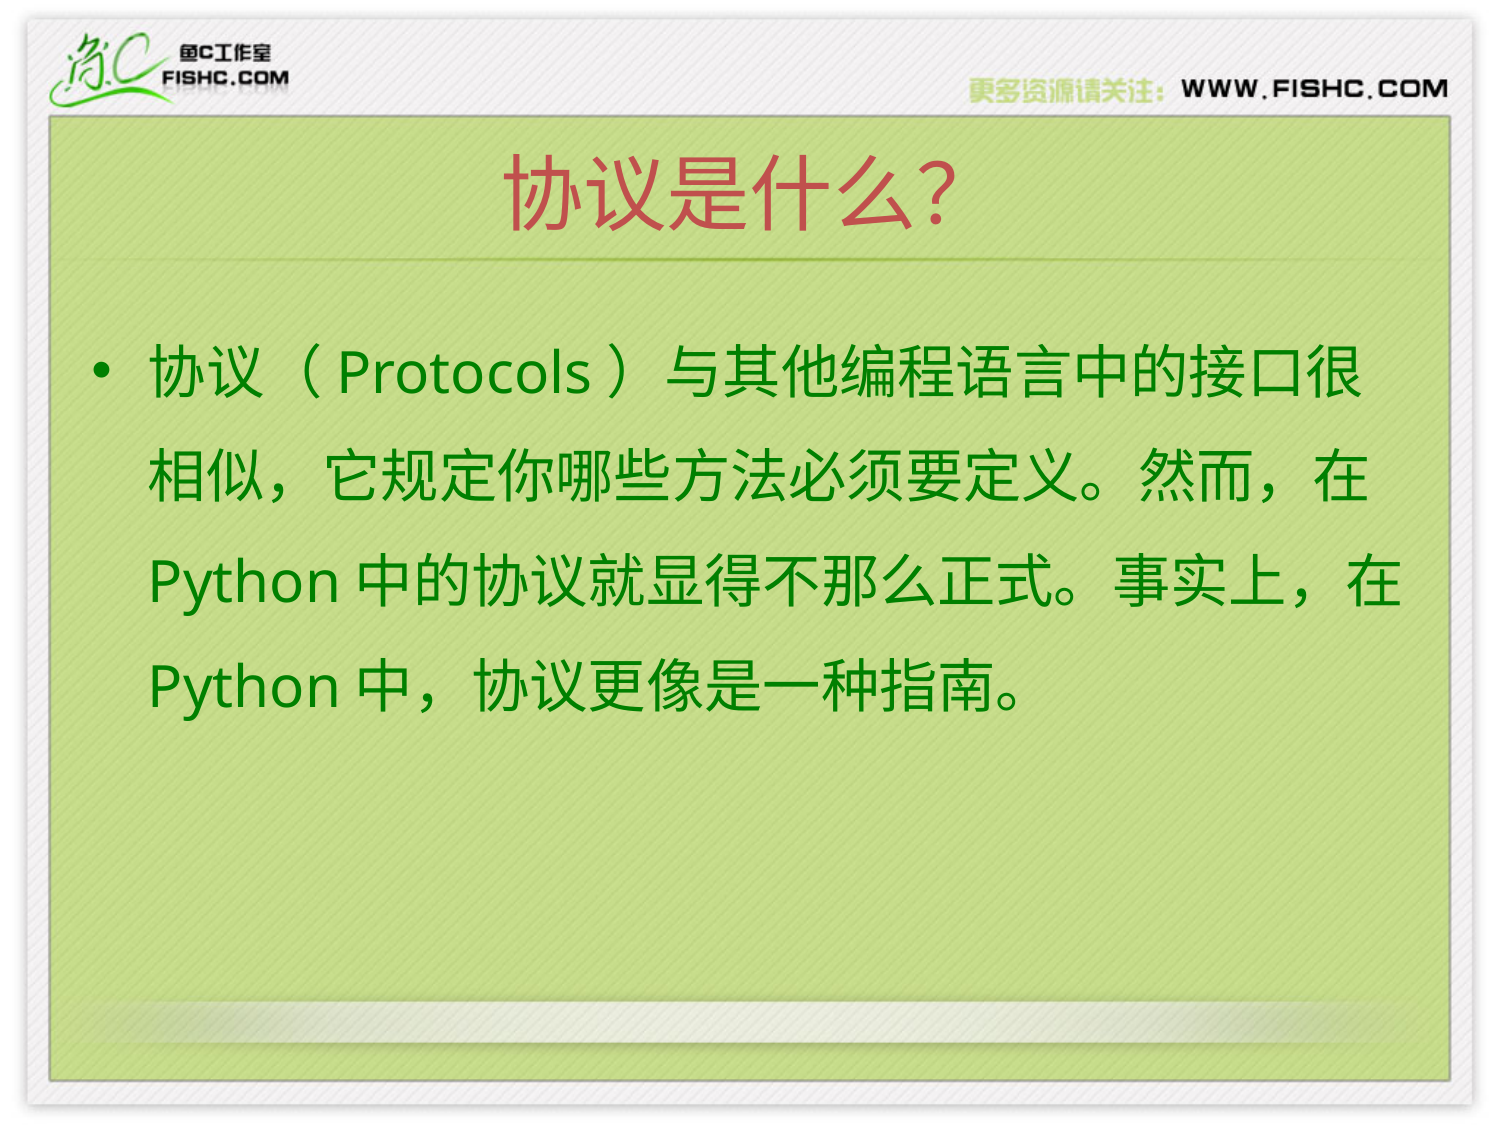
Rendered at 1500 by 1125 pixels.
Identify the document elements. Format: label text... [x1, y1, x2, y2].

picture [0, 0, 1500, 1125]
list 协议（Protocols）与其他编程语言中的接口很相似，它规定你哪些方法必须要定义。然而，在Python中的协议就显得不那么正式。事实上，在Python中，协议更像是一种指南。 [76, 292, 1427, 1035]
title 协议是什么？ [75, 113, 1425, 268]
